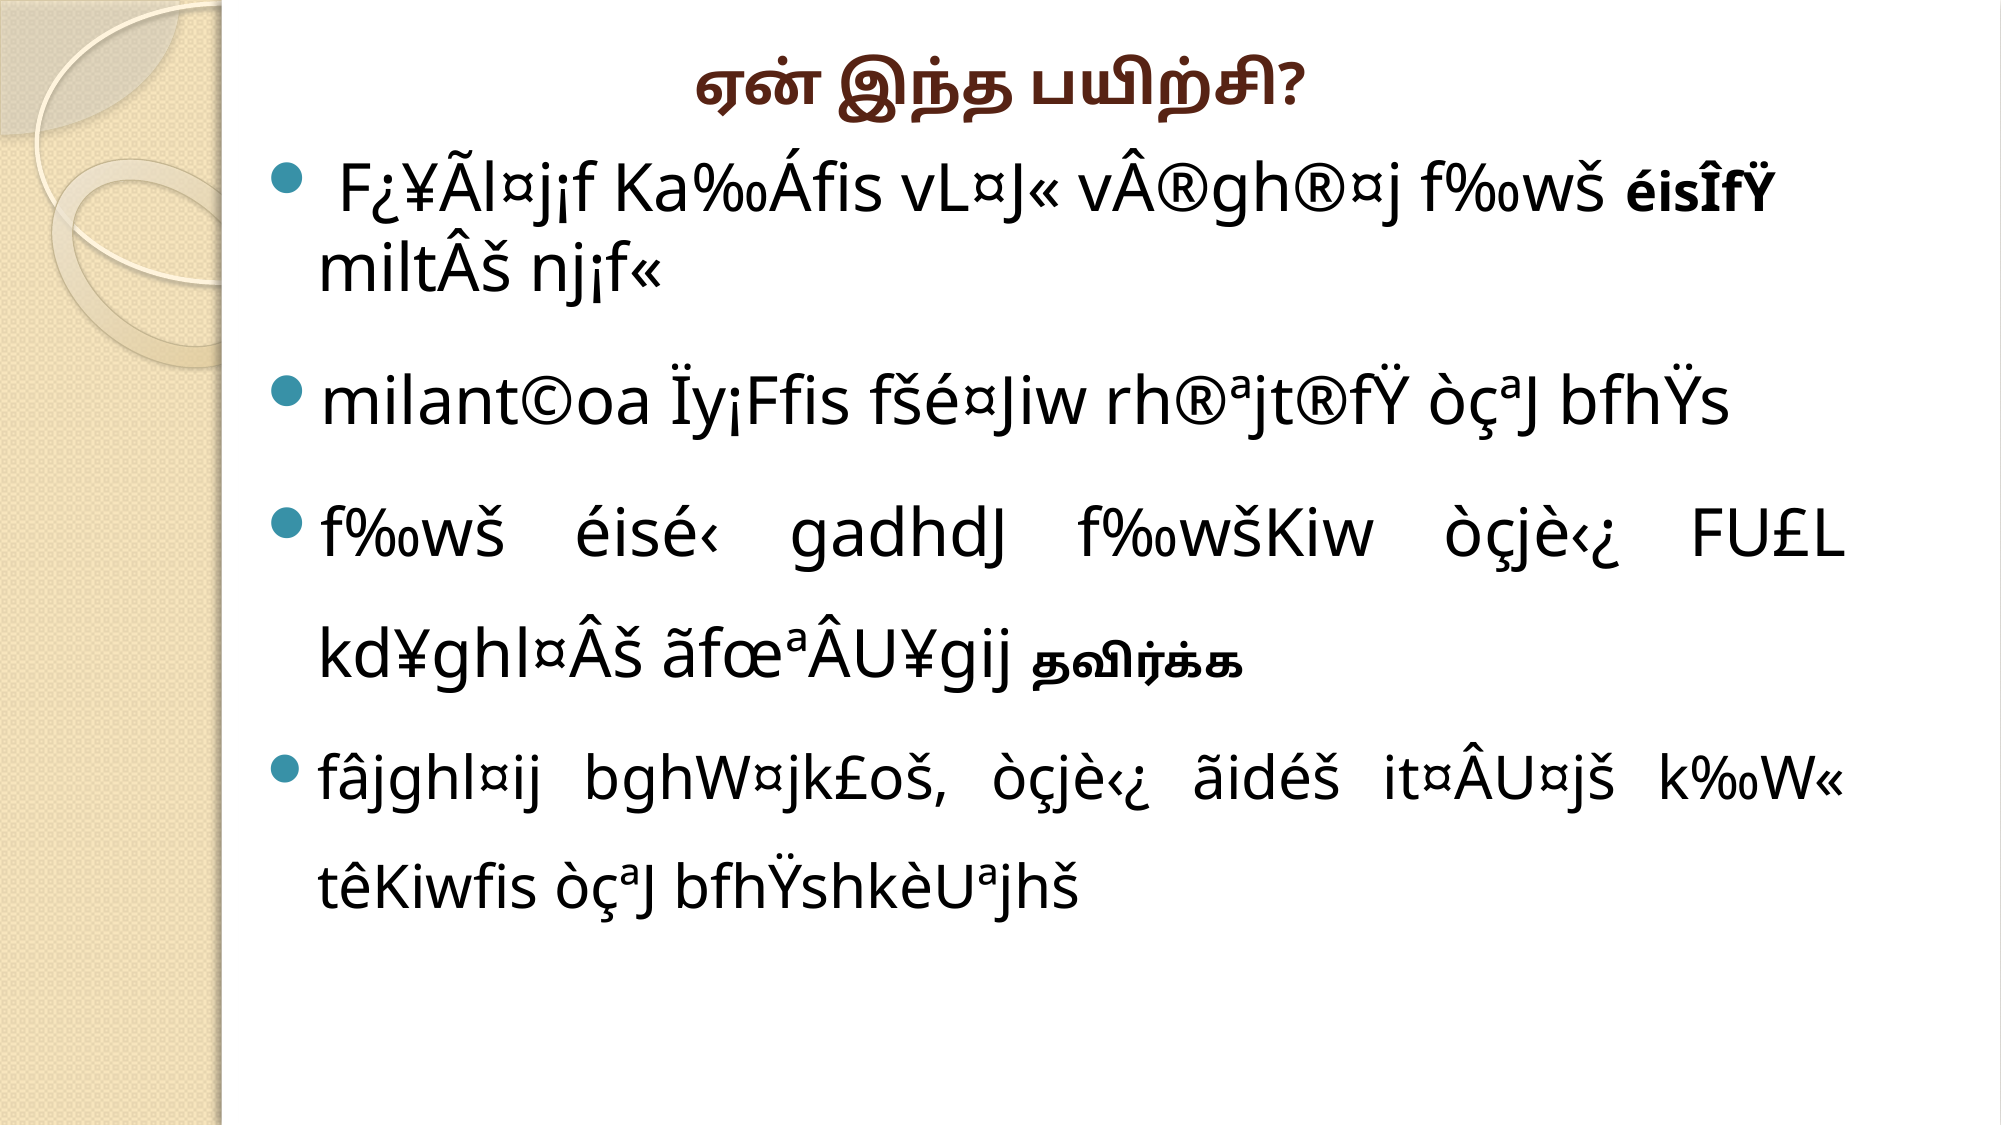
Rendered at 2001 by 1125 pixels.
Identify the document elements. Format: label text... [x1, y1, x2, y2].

title ஏன் இந்த பயிற்சி? [137, 37, 1863, 125]
list F¿¥Ãl¤j¡f Ka‰Áfis vL¤J« vÂ®gh®¤j f‰wš éisÎfŸ miltÂš nj¡f« milant©oa Ïy¡Ffis fšé¤Jiw rh®ªjt®fŸ òçªJ bfhŸs f‰wš éisé‹ gadhdJ f‰wšKiw òçjè‹¿ FU£L kd¥ghl¤Âš ãfœªÂU¥gij தவிர்க்க fâjghl¤ij bghW¤jk£oš, òçjè‹¿ ãidéš it¤ÂU¤jš k‰W« têKiwfis òçªJ bfhŸshkèUªjhš [237, 137, 1863, 1063]
